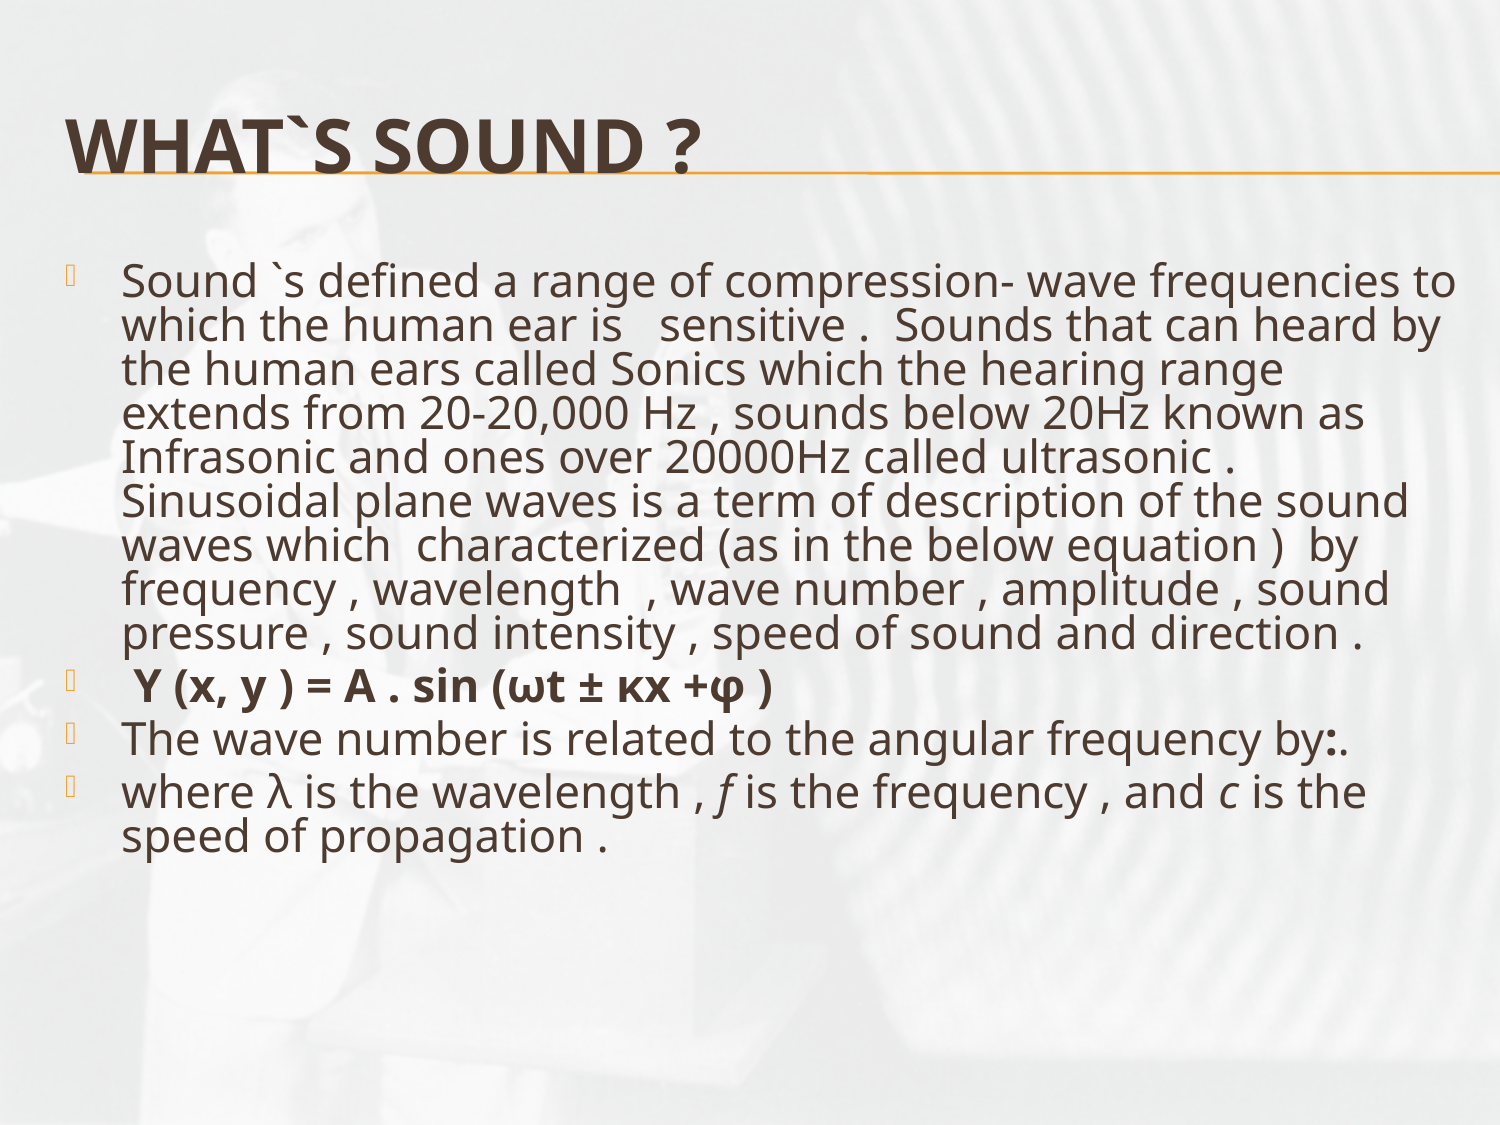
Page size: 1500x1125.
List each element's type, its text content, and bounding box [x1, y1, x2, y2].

list Sound `s defined a range of compression- wave frequencies to which the human ear is sensitive . Sounds that can heard by the human ears called Sonics which the hearing range extends from 20-20,000 Hz , sounds below 20Hz known as Infrasonic and ones over 20000Hz called ultrasonic . Sinusoidal plane waves is a term of description of the sound waves which characterized (as in the below equation ) by frequency , wavelength , wave number , amplitude , sound pressure , sound intensity , speed of sound and direction . Y (x, y ) = A . sin (ωt ± κx +φ ) The wave number is related to the angular frequency by:. where λ is the wavelength , f is the frequency , and c is the speed of propagation . [49, 254, 1476, 998]
title What`s sound ? [50, 75, 1475, 213]
